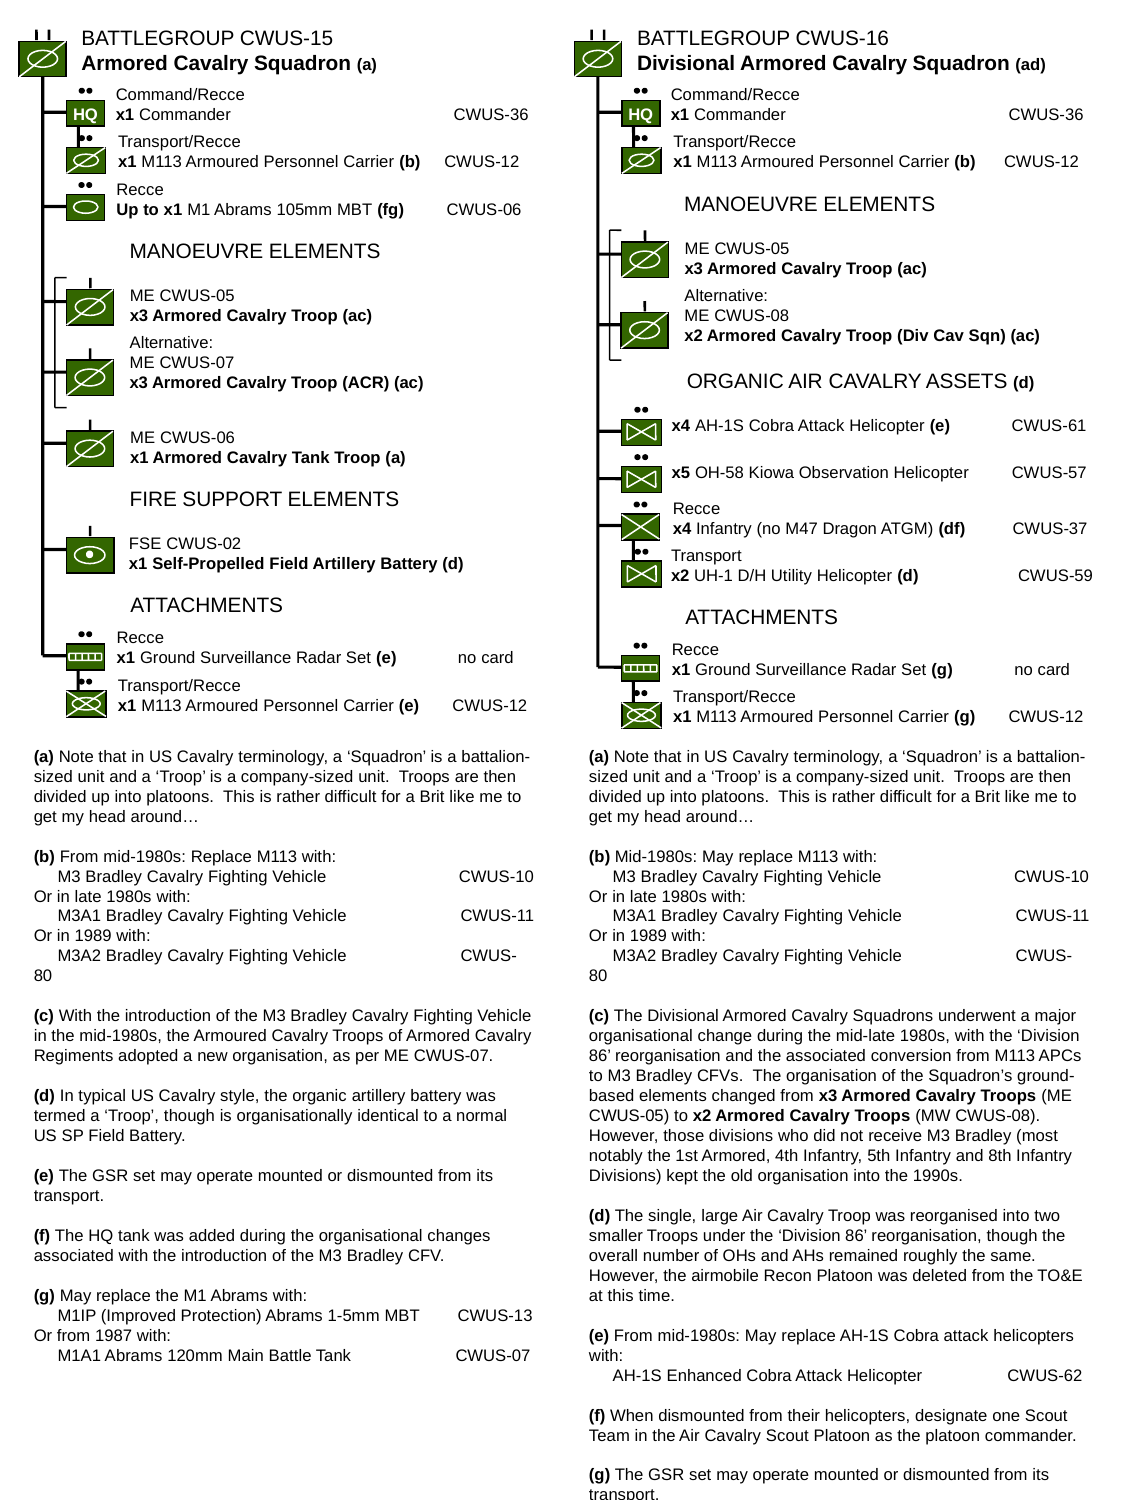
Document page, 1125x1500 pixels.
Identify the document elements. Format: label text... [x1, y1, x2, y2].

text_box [621, 466, 662, 493]
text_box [634, 88, 647, 93]
text_box (a) Note that in US Cavalry terminology, a ‘Squadron’ is a battalion-sized unit and a ‘Troop’ is a company-sized unit. Troops are then divided up into platoons. This is rather difficult for a Brit like me to get my head around… (b) From mid-1980s: Replace M113 with: M3 Bradley Cavalry Fighting Vehicle CWUS-10 Or in late 1980s with: M3A1 Bradley Cavalry Fighting Vehicle CWUS-11 Or in 1989 with: M3A2 Bradley Cavalry Fighting Vehicle CWUS-80 (c) With the introduction of the M3 Bradley Cavalry Fighting Vehicle in the mid-1980s, the Armoured Cavalry Troops of Armored Cavalry Regiments adopted a new organisation, as per ME CWUS-07. (d) In typical US Cavalry style, the organic artillery battery was termed a ‘Troop’, though is organisationally identical to a normal US SP Field Battery. (e) The GSR set may operate mounted or dismounted from its transport. (f) The HQ tank was added during the organisational changes associated with the introduction of the M3 Bradley CFV. (g) May replace the M1 Abrams with: M1IP (Improved Protection) Abrams 1-5mm MBT CWUS-13 Or from 1987 with: M1A1 Abrams 120mm Main Battle Tank CWUS-07 [18, 738, 551, 1372]
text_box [79, 182, 92, 188]
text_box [620, 312, 669, 349]
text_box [634, 135, 647, 141]
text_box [66, 360, 114, 396]
text_box Recce x1 Ground Surveillance Radar Set (g) no card [657, 631, 1086, 687]
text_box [621, 655, 660, 682]
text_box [79, 88, 92, 93]
text_box ORGANIC AIR CAVALRY ASSETS (d) [672, 360, 1050, 400]
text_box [634, 643, 647, 648]
text_box Transport/Recce x1 M113 Armoured Personnel Carrier (b) CWUS-12 [103, 123, 535, 171]
text_box BATTLEGROUP CWUS-15 Armored Cavalry Squadron (a) [66, 17, 393, 83]
text_box ME CWUS-05 x3 Armored Cavalry Troop (ac) [669, 230, 943, 277]
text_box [66, 100, 105, 127]
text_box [66, 289, 114, 325]
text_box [19, 41, 67, 77]
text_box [621, 419, 662, 446]
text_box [634, 690, 647, 696]
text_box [635, 407, 648, 412]
text_box x4 AH-1S Cobra Attack Helicopter (e) CWUS-61 [656, 407, 1102, 443]
text_box (a) Note that in US Cavalry terminology, a ‘Squadron’ is a battalion-sized unit and a ‘Troop’ is a company-sized unit. Troops are then divided up into platoons. This is rather difficult for a Brit like me to get my head around… (b) Mid-1980s: May replace M113 with: M3 Bradley Cavalry Fighting Vehicle CWUS-10 Or in late 1980s with: M3A1 Bradley Cavalry Fighting Vehicle CWUS-11 Or in 1989 with: M3A2 Bradley Cavalry Fighting Vehicle CWUS-80 (c) The Divisional Armored Cavalry Squadrons underwent a major organisational change during the mid-late 1980s, with the ‘Division 86’ reorganisation and the associated conversion from M113 APCs to M3 Bradley CFVs. The organisation of the Squadron’s ground-based elements changed from x3 Armored Cavalry Troops (ME CWUS-05) to x2 Armored Cavalry Troops (MW CWUS-08). However, those divisions who did not receive M3 Bradley (most notably the 1st Armored, 4th Infantry, 5th Infantry and 8th Infantry Divisions) kept the old organisation into the 1990s. (d) The single, large Air Cavalry Troop was reorganised into two smaller Troops under the ‘Division 86’ reorganisation, though the overall number of OHs and AHs remained roughly the same. However, the airmobile Recon Platoon was deleted from the TO&E at this time. (e) From mid-1980s: May replace AH-1S Cobra attack helicopters with: AH-1S Enhanced Cobra Attack Helicopter CWUS-62 (f) When dismounted from their helicopters, designate one Scout Team in the Air Cavalry Scout Platoon as the platoon commander. (g) The GSR set may operate mounted or dismounted from its transport. [574, 738, 1106, 1500]
text_box Recce x4 Infantry (no M47 Dragon ATGM) (df) CWUS-37 [658, 490, 1103, 537]
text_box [36, 29, 49, 41]
text_box ATTACHMENTS [670, 596, 853, 636]
text_box Command/Recce x1 Commander CWUS-36 [101, 76, 544, 132]
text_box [591, 29, 605, 41]
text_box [66, 643, 105, 670]
text_box ATTACHMENTS [115, 584, 298, 625]
text_box Transport x2 UH-1 D/H Utility Helicopter (d) CWUS-59 [656, 537, 1108, 593]
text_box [79, 679, 92, 684]
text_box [574, 41, 622, 77]
text_box MANOEUVRE ELEMENTS [669, 183, 950, 223]
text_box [66, 194, 105, 221]
text_box ME CWUS-06 x1 Armored Cavalry Tank Troop (a) [115, 419, 422, 475]
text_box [66, 431, 114, 467]
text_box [621, 147, 662, 174]
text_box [621, 242, 669, 278]
text_box Recce Up to x1 M1 Abrams 105mm MBT (fg) CWUS-06 [101, 171, 537, 226]
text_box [66, 537, 114, 574]
text_box ME CWUS-05 x3 Armored Cavalry Troop (ac) [115, 277, 388, 324]
text_box MANOEUVRE ELEMENTS [114, 230, 396, 271]
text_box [621, 514, 660, 540]
text_box Alternative: ME CWUS-07 x3 Armored Cavalry Troop (ACR) (ac) [114, 324, 440, 400]
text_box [66, 147, 106, 174]
text_box Alternative: ME CWUS-08 x2 Armored Cavalry Troop (Div Cav Sqn) (ac) [669, 277, 1056, 353]
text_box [621, 702, 662, 729]
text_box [635, 549, 648, 554]
text_box BATTLEGROUP CWUS-16 Divisional Armored Cavalry Squadron (ad) [622, 17, 1061, 83]
text_box Command/Recce x1 Commander CWUS-36 [656, 76, 1099, 132]
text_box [79, 135, 92, 141]
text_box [634, 502, 647, 507]
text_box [635, 454, 648, 460]
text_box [79, 631, 92, 637]
text_box Transport/Recce x1 M113 Armoured Personnel Carrier (e) CWUS-12 [103, 667, 543, 723]
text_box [621, 561, 662, 588]
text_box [621, 100, 660, 127]
text_box FSE CWUS-02 x1 Self-Propelled Field Artillery Battery (d) [114, 525, 480, 581]
text_box Transport/Recce x1 M113 Armoured Personnel Carrier (g) CWUS-12 [658, 678, 1099, 734]
text_box FIRE SUPPORT ELEMENTS [114, 478, 415, 519]
text_box Recce x1 Ground Surveillance Radar Set (e) no card [101, 620, 530, 675]
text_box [66, 691, 106, 717]
text_box Transport/Recce x1 M113 Armoured Personnel Carrier (b) CWUS-12 [658, 123, 1095, 179]
text_box x5 OH-58 Kiowa Observation Helicopter CWUS-57 [656, 454, 1102, 490]
